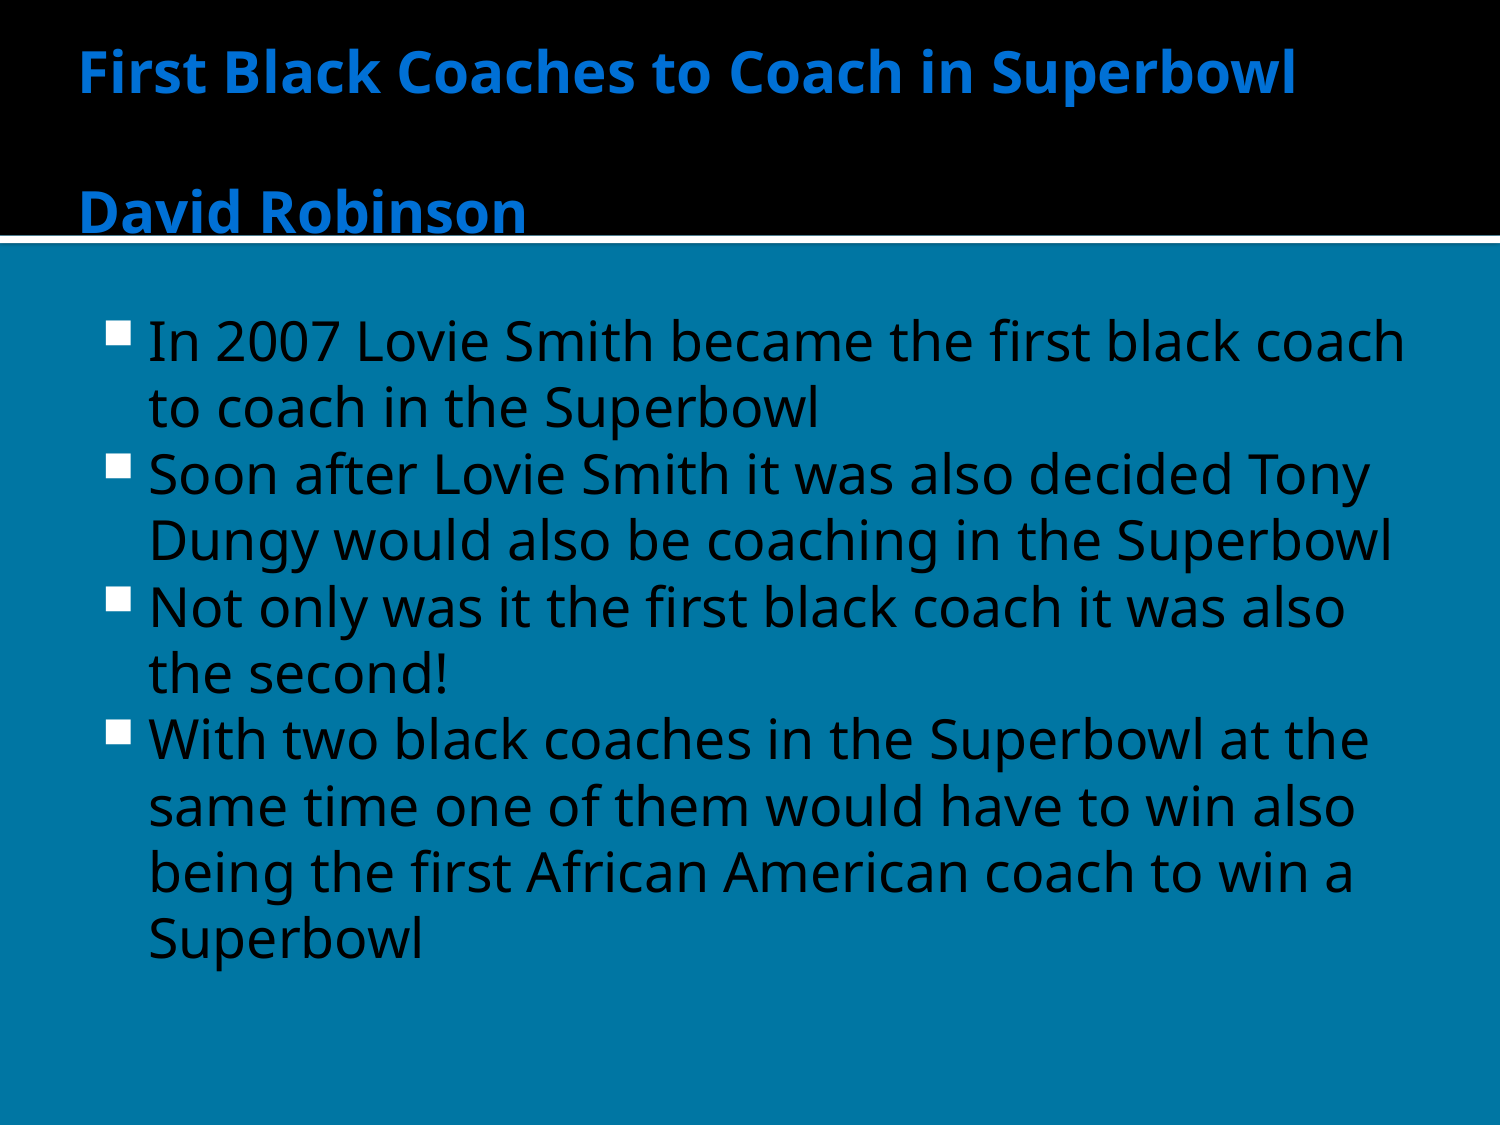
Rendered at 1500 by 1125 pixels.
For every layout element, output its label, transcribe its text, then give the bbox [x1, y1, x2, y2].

list In 2007 Lovie Smith became the first black coach to coach in the Superbowl Soon after Lovie Smith it was also decided Tony Dungy would also be coaching in the Superbowl Not only was it the first black coach it was also the second! With two black coaches in the Superbowl at the same time one of them would have to win also being the first African American coach to win a Superbowl [75, 291, 1425, 1050]
title First Black Coaches to Coach in Superbowl David Robinson [62, 37, 1413, 243]
